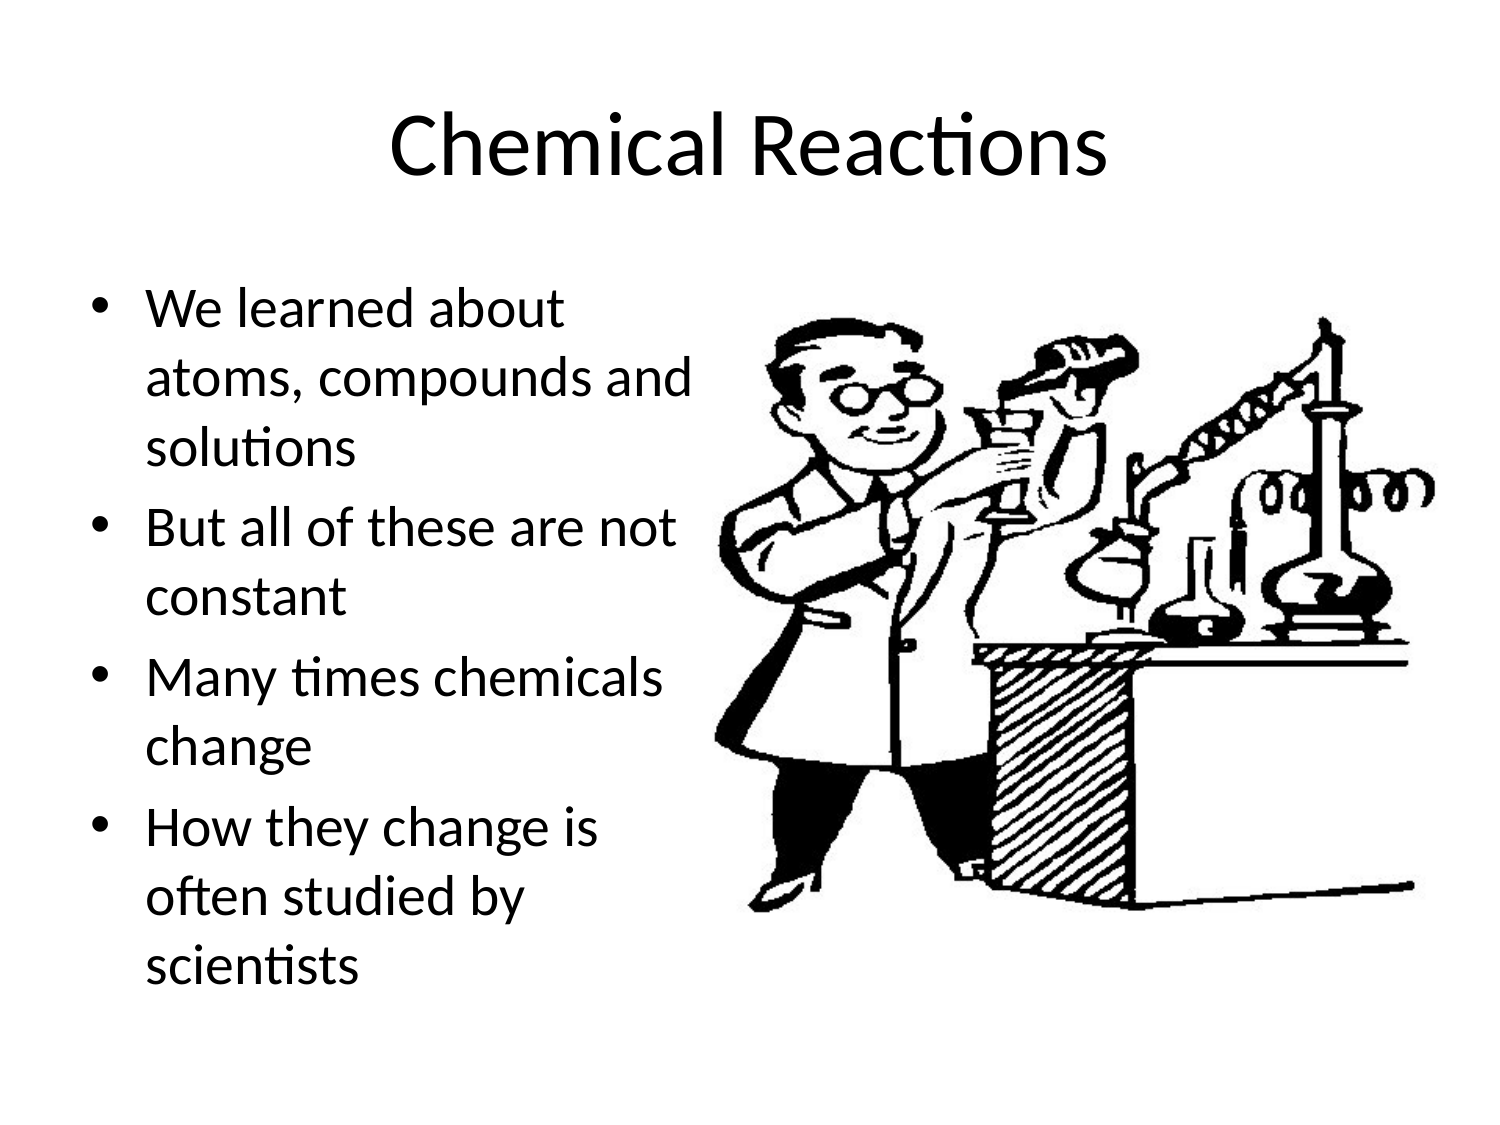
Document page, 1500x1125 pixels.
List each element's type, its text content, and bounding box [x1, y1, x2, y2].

list We learned about atoms, compounds and solutions But all of these are not constant Many times chemicals change How they change is often studied by scientists [75, 262, 738, 1005]
picture [712, 312, 1446, 915]
title Chemical Reactions [75, 45, 1425, 233]
